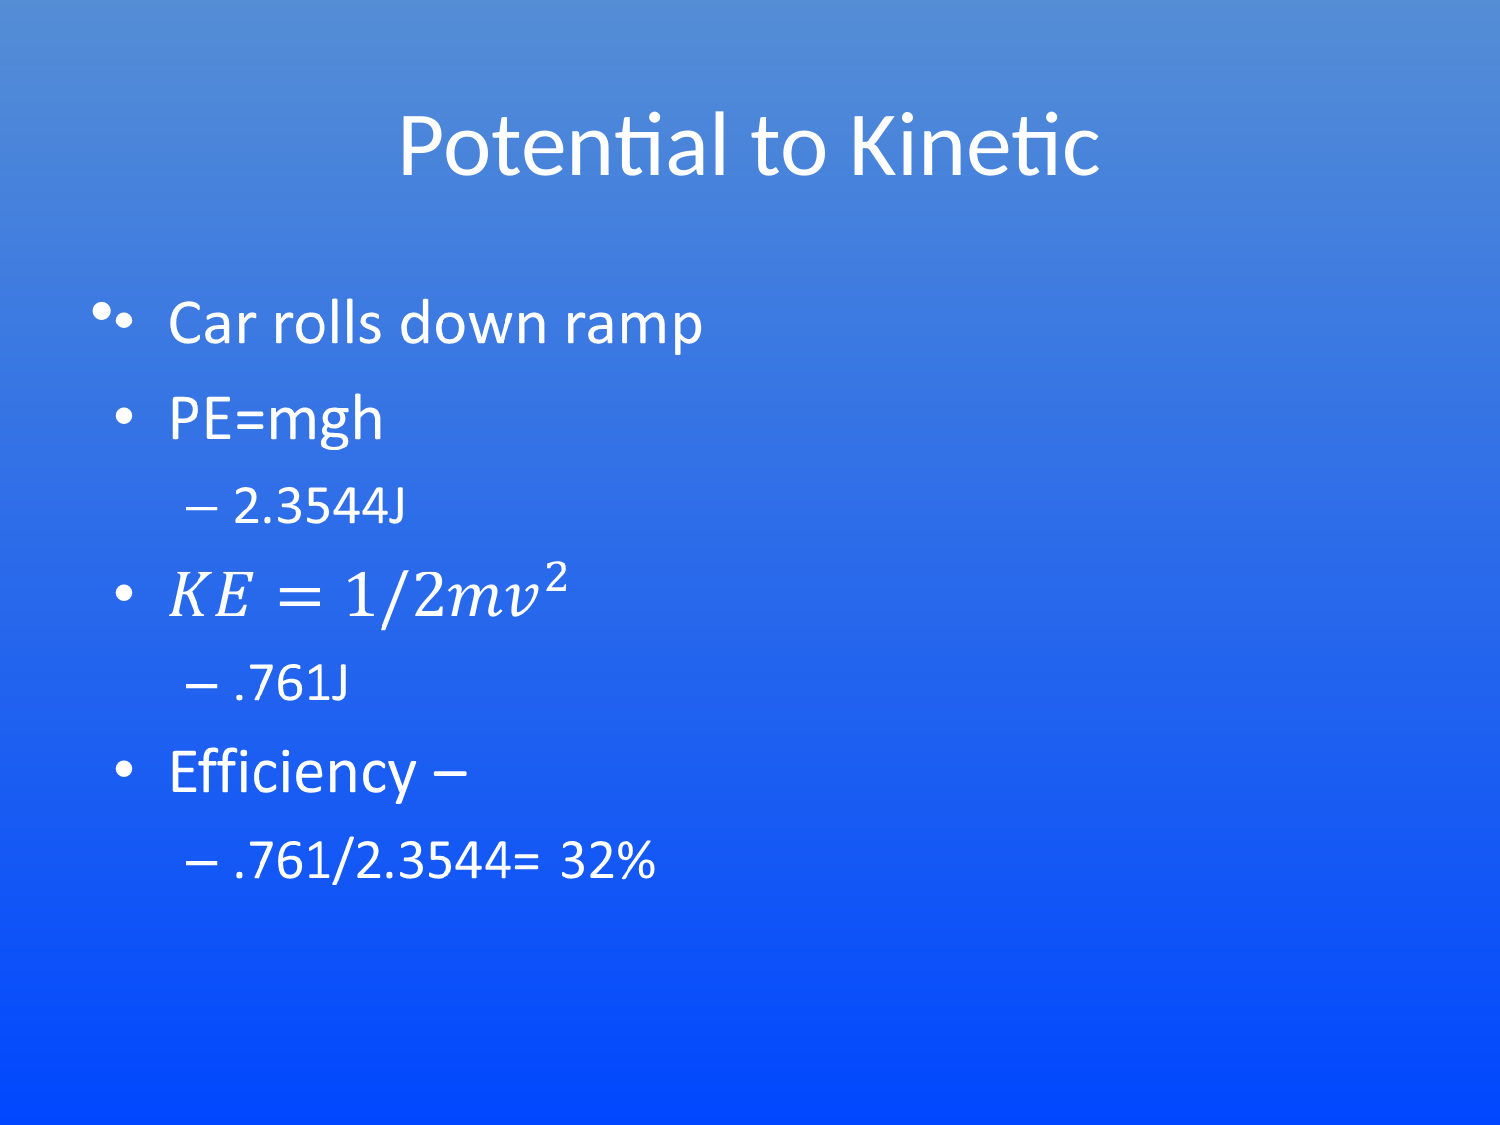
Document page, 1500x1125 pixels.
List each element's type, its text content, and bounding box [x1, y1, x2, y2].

title Potential to Kinetic [75, 45, 1425, 233]
list [75, 262, 1425, 1005]
